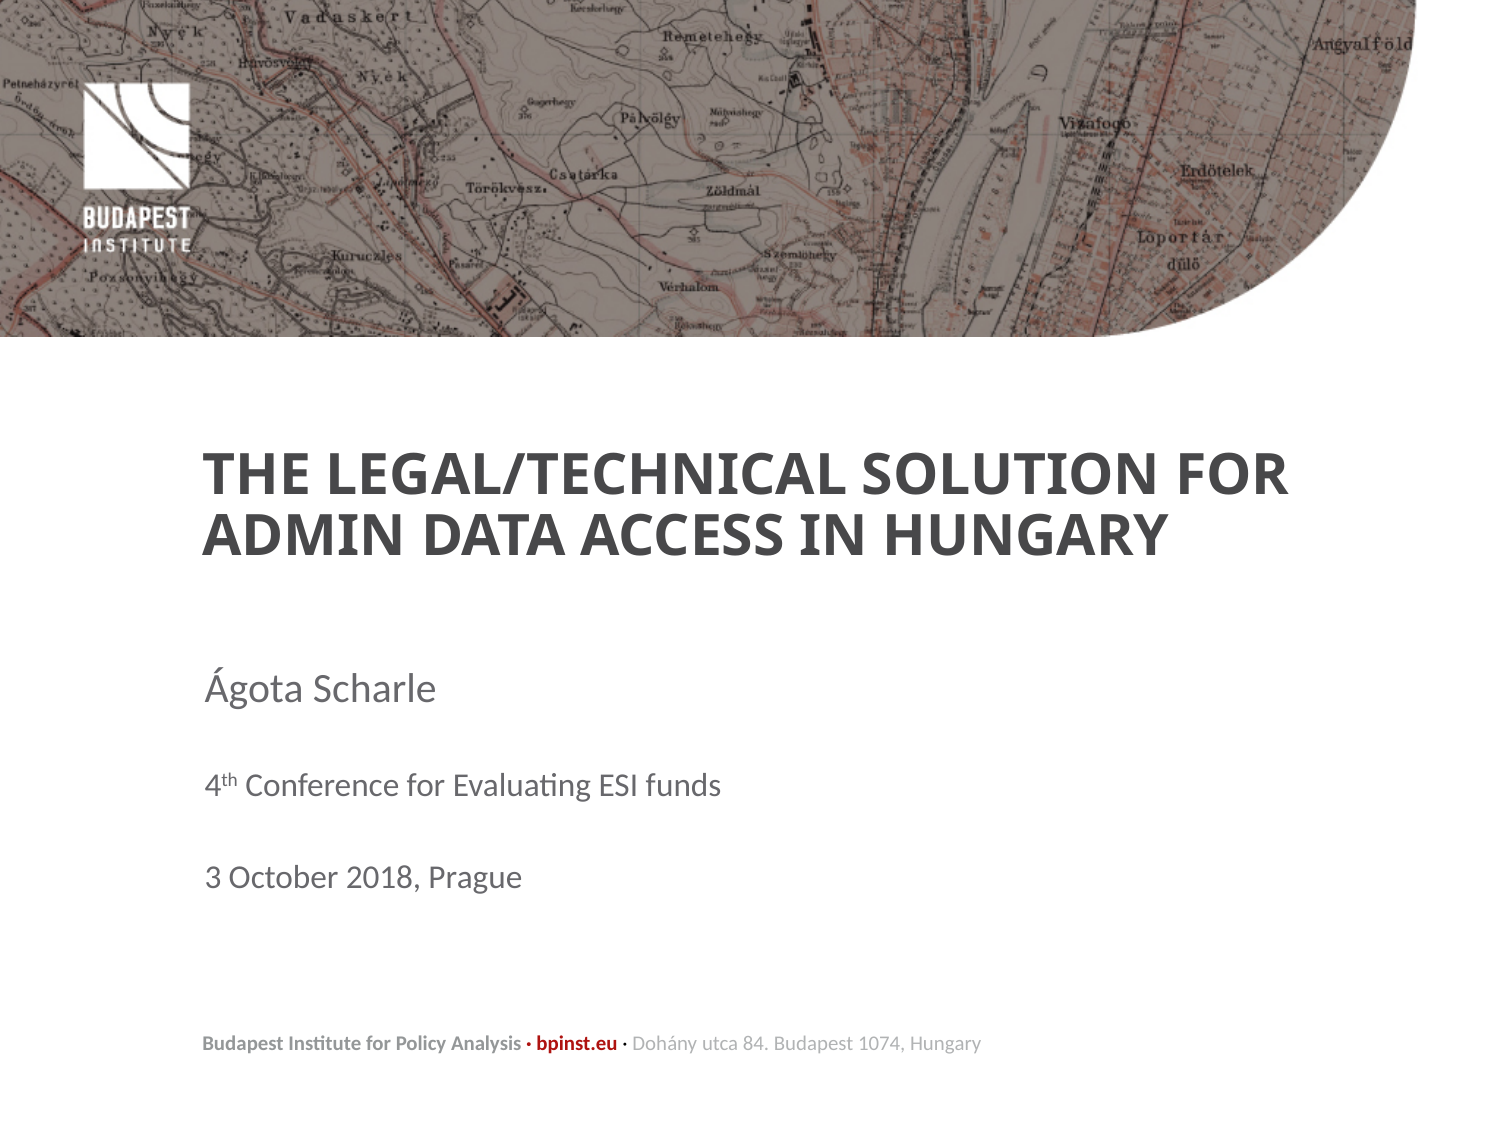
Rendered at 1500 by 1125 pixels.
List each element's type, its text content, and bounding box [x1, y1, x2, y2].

list 4th Conference for Evaluating ESI funds 3 October 2018, Prague [189, 759, 1186, 859]
picture [0, 0, 1500, 337]
title The legal/technical solution for admin data access in Hungary [187, 432, 1313, 576]
subtitle Ágota Scharle [189, 647, 1315, 720]
